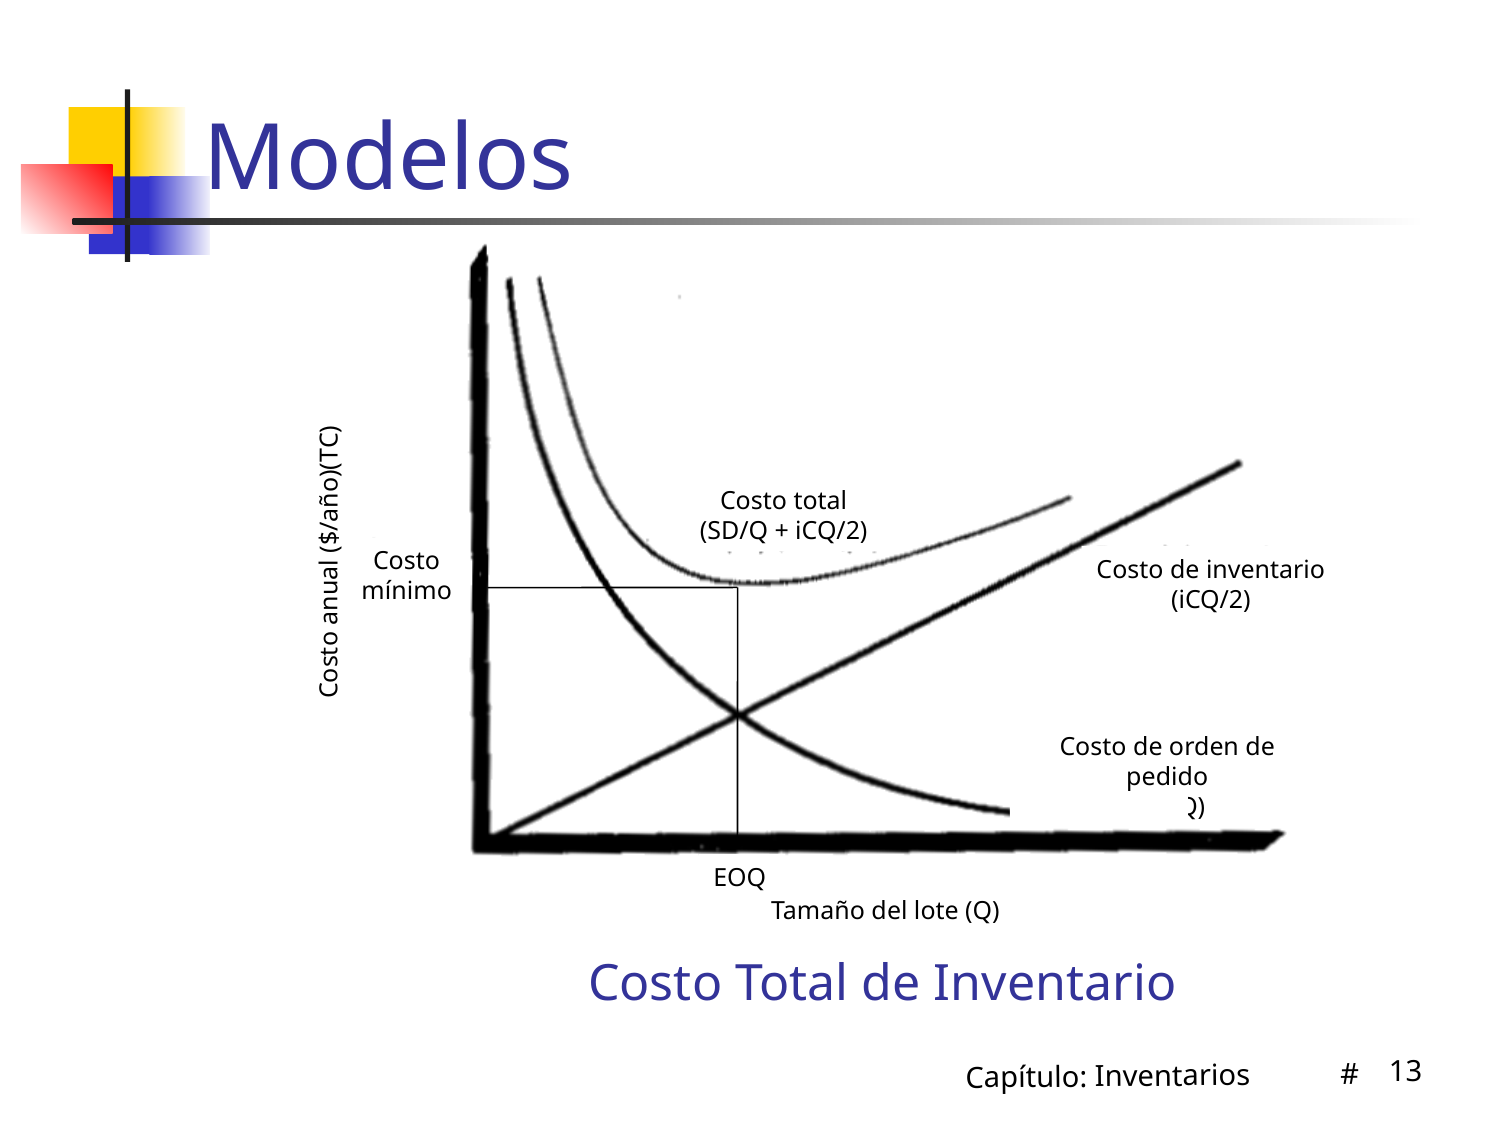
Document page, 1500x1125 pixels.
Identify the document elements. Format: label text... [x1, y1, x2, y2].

footer Capítulo: Inventarios # [923, 1028, 1402, 1108]
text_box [304, 412, 1334, 933]
picture [299, 237, 1301, 938]
text_box Costo Total de Inventario [573, 946, 1192, 1018]
title Modelos [188, 27, 1468, 216]
slide_number 13 [1124, 1024, 1438, 1101]
